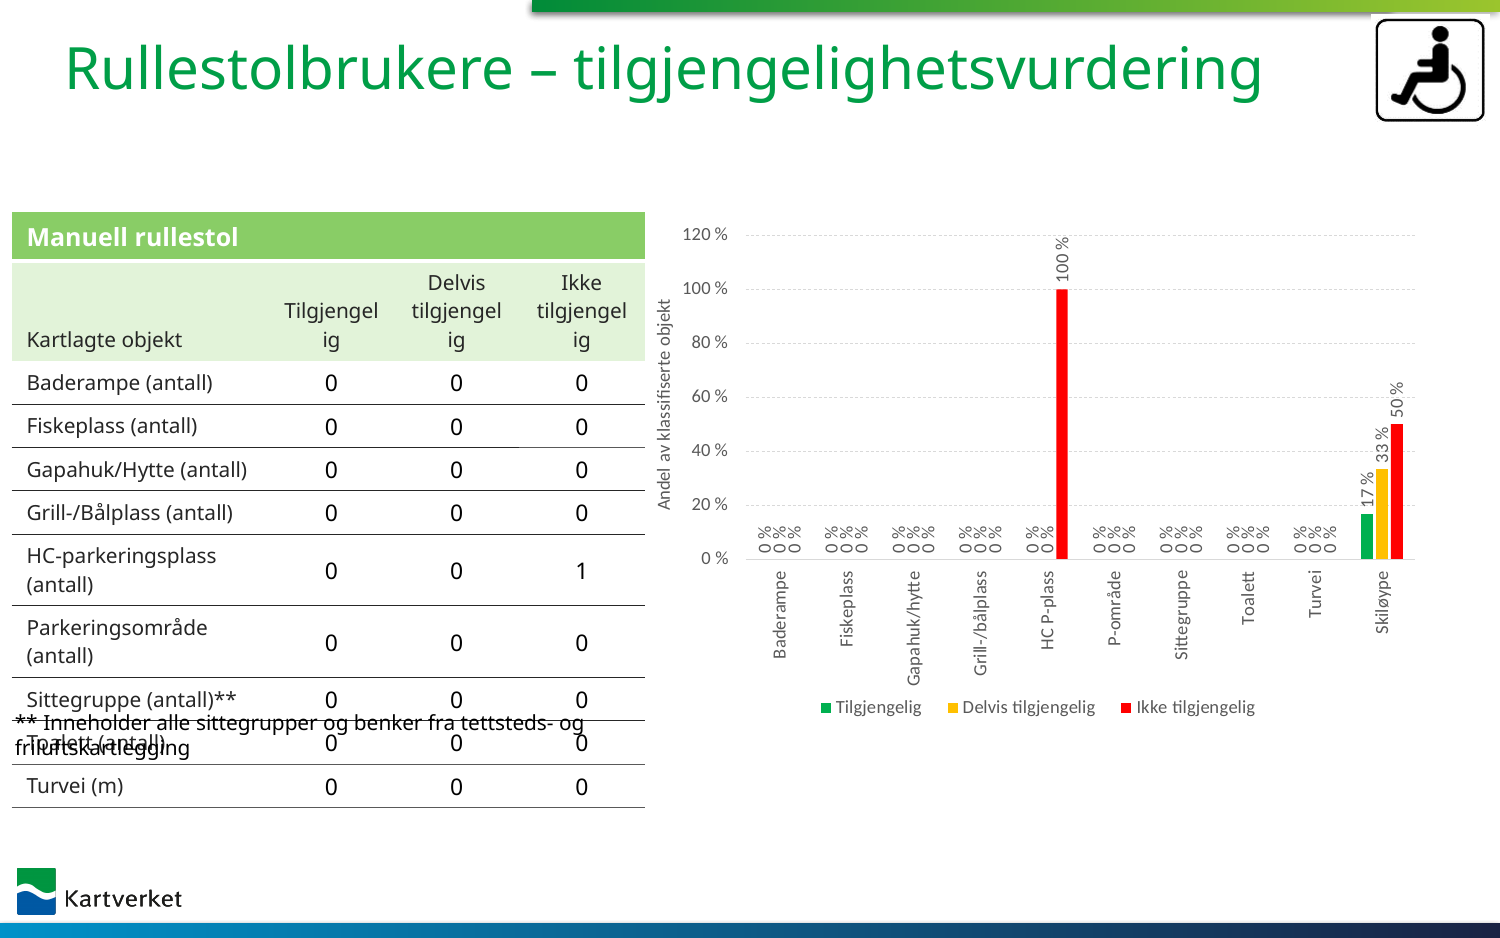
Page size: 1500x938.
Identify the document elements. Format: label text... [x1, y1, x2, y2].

table_cell 0 [519, 448, 638, 490]
table_cell 0 [269, 361, 394, 404]
table_cell Sittegruppe (antall)** [12, 678, 269, 702]
table_cell Delvis tilgjengelig [394, 263, 519, 361]
table_cell 0 [519, 491, 638, 534]
table_cell Ikke tilgjengelig [519, 263, 638, 361]
table_cell 0 [269, 768, 394, 807]
table_cell 0 [519, 606, 638, 677]
table_cell 0 [269, 606, 394, 677]
table_cell 0 [519, 361, 638, 404]
table_cell 0 [519, 405, 638, 447]
picture [643, 218, 1426, 728]
table_cell 0 [394, 491, 519, 534]
table_cell 0 [519, 768, 645, 807]
picture [1371, 13, 1491, 127]
table_cell 0 [394, 768, 519, 807]
text_box ** Inneholder alle sittegrupper og benker fra tettsteds- og friluftskartlegging [0, 702, 745, 768]
table_cell 0 [269, 491, 394, 534]
table_cell Grill-/Bålplass (antall) [12, 491, 269, 534]
table_cell Gapahuk/Hytte (antall) [12, 448, 269, 490]
table_cell 1 [519, 535, 638, 605]
table_cell Fiskeplass (antall) [12, 405, 269, 447]
table_cell 0 [519, 678, 638, 702]
table_cell 0 [269, 448, 394, 490]
table_header Manuell rullestol [12, 212, 645, 259]
table_cell 0 [394, 678, 519, 702]
table_cell 0 [394, 448, 519, 490]
table_cell 0 [394, 535, 519, 605]
table_cell 0 [394, 606, 519, 677]
table_cell 0 [269, 678, 394, 702]
table_cell Turvei (m) [12, 768, 269, 807]
table_cell HC-parkeringsplass (antall) [12, 535, 269, 605]
table_cell 0 [269, 535, 394, 605]
table_cell Parkeringsområde (antall) [12, 606, 269, 677]
table_cell 0 [269, 405, 394, 447]
table_cell Tilgjengelig [269, 263, 394, 361]
table_cell 0 [394, 361, 519, 404]
table_cell Baderampe (antall) [12, 361, 269, 404]
table_cell 0 [394, 405, 519, 447]
text_box Rullestolbrukere – tilgjengelighetsvurdering [49, 12, 1372, 109]
table_cell Kartlagte objekt [12, 263, 269, 361]
